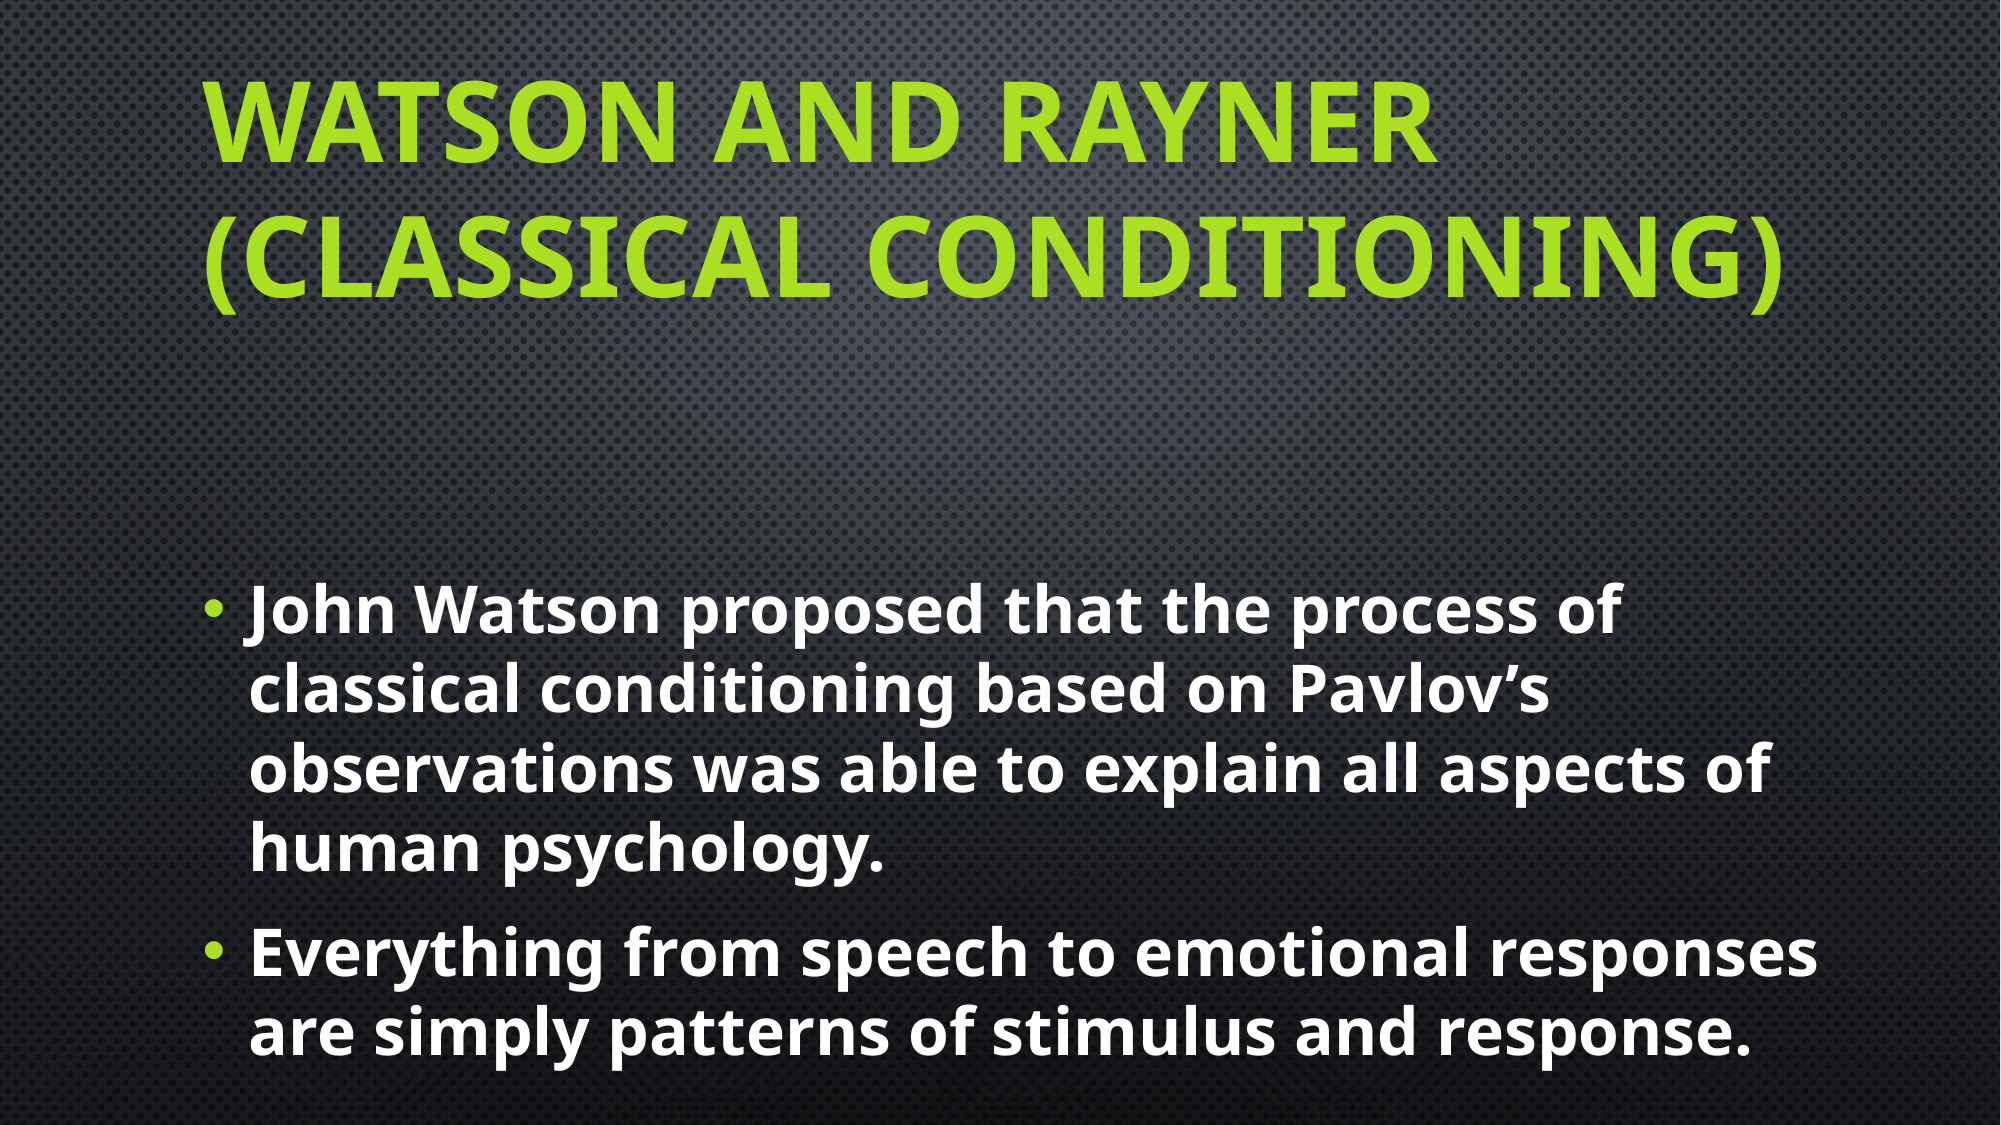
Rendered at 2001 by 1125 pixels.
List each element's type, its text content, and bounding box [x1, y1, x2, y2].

list John Watson proposed that the process of classical conditioning based on Pavlov’s observations was able to explain all aspects of human psychology. Everything from speech to emotional responses are simply patterns of stimulus and response. [187, 350, 1853, 1093]
title Watson and Rayner (classical conditioning) [187, 19, 1813, 350]
